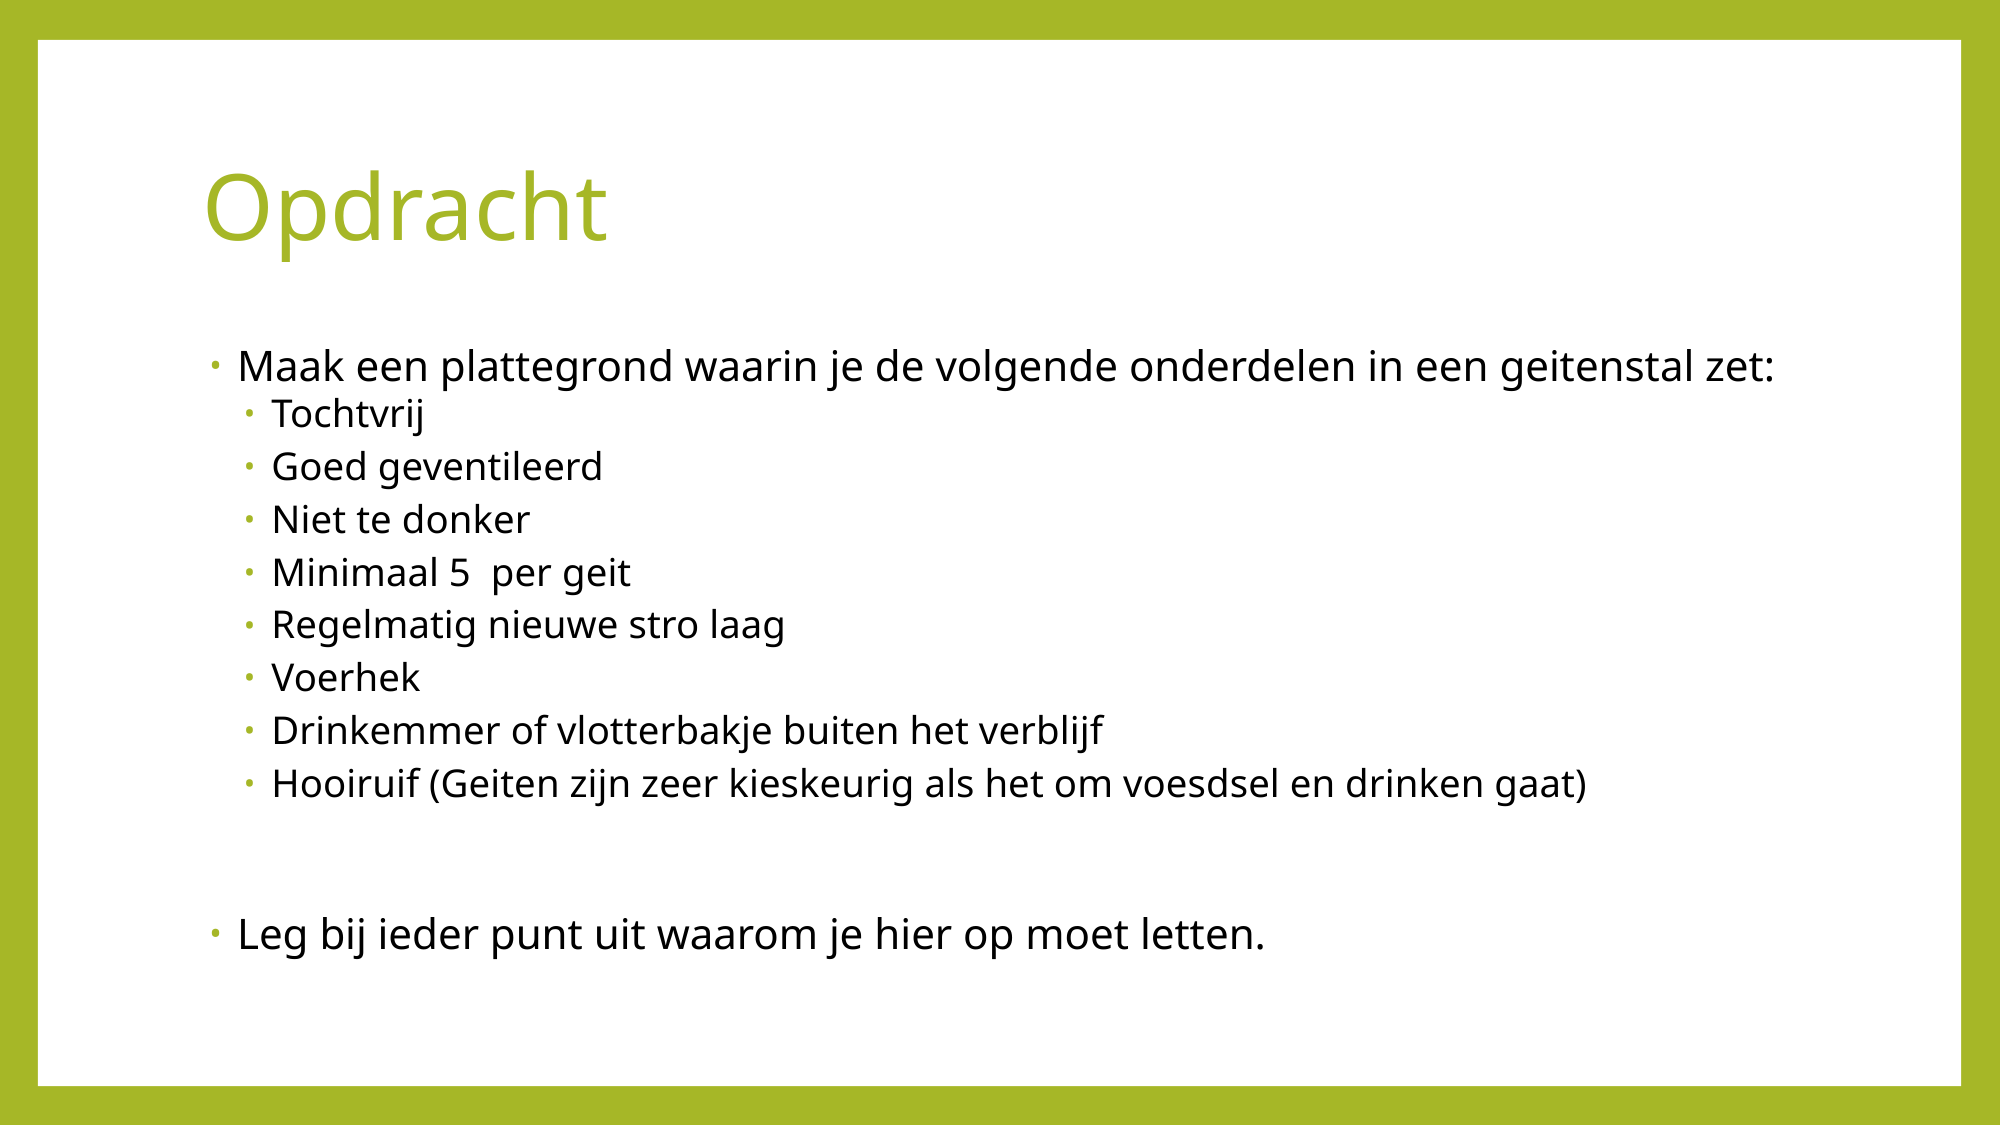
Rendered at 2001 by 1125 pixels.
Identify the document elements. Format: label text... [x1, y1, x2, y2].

title Opdracht [187, 99, 1808, 323]
